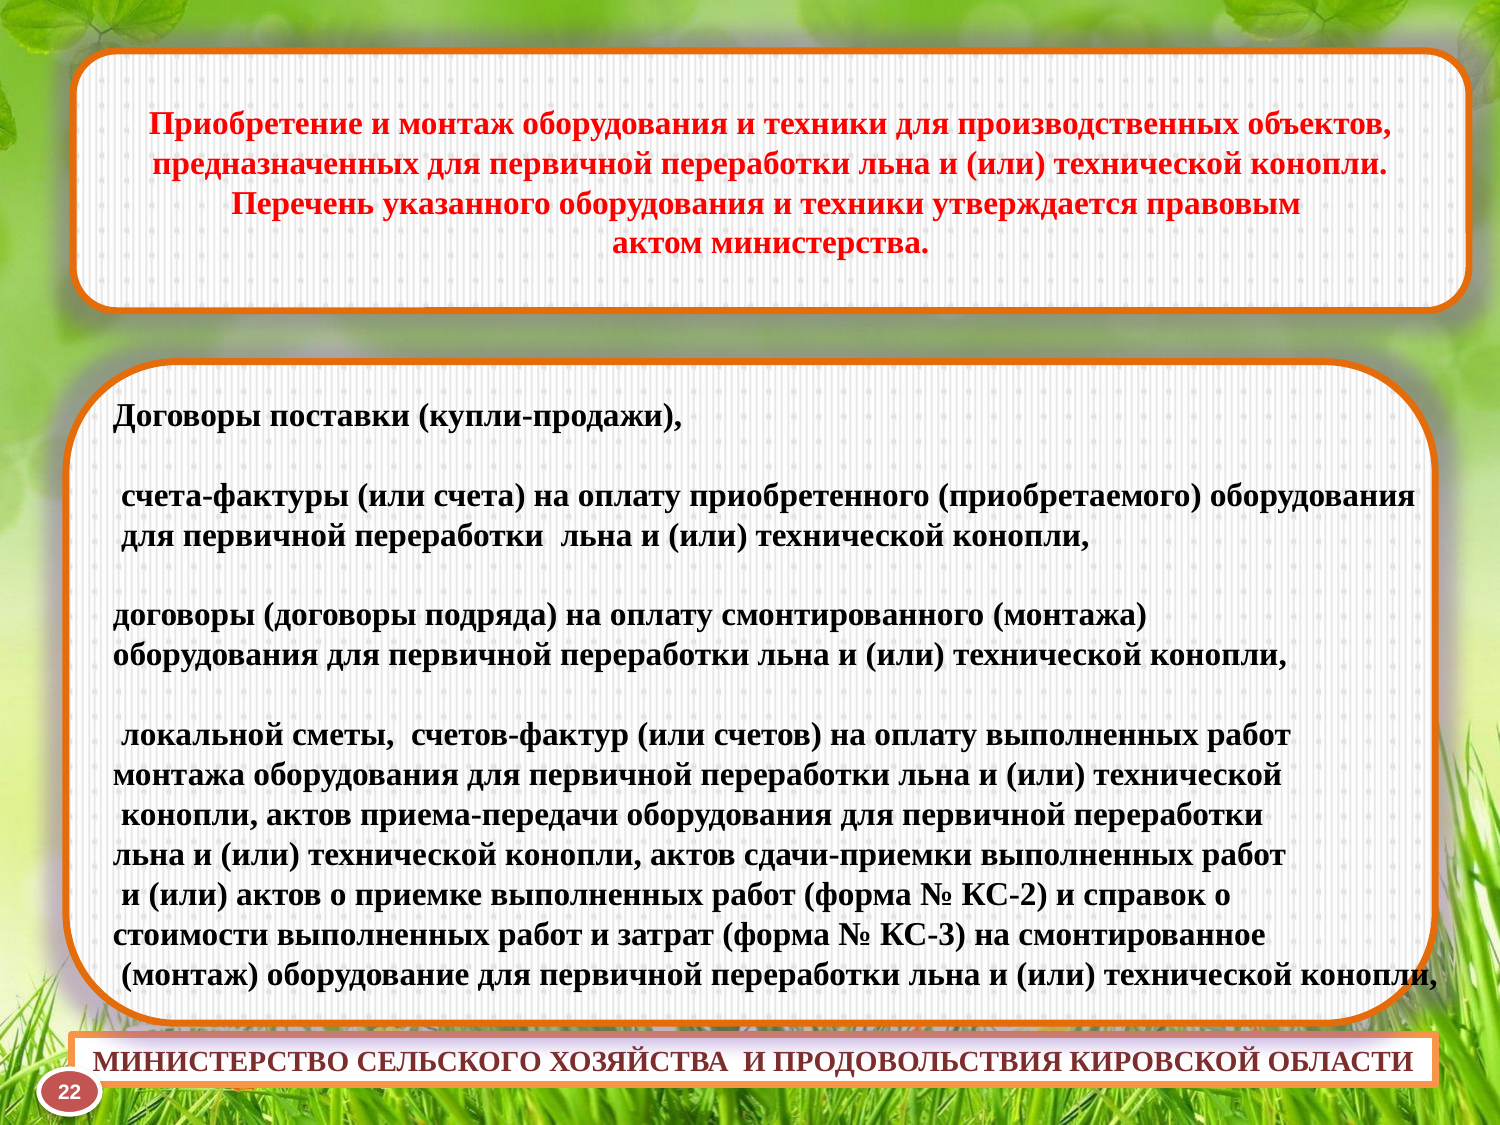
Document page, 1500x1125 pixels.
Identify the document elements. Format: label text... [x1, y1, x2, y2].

text_box 22 [35, 1065, 104, 1118]
text_box Договоры поставки (купли-продажи), счета-фактуры (или счета) на оплату приобретенного (приобретаемого) оборудования для первичной переработки льна и (или) технической конопли, договоры (договоры подряда) на оплату смонтированного (монтажа) оборудования для первичной переработки льна и (или) технической конопли, локальной сметы, счетов-фактур (или счетов) на оплату выполненных работ монтажа оборудования для первичной переработки льна и (или) технической конопли, актов приема-передачи оборудования для первичной переработки льна и (или) технической конопли, актов сдачи-приемки выполненных работ и (или) актов о приемке выполненных работ (форма № КС-2) и справок о стоимости выполненных работ и затрат (форма № КС-3) на смонтированное (монтаж) оборудование для первичной переработки льна и (или) технической конопли, [62, 358, 1439, 1027]
picture [0, 0, 1500, 1125]
text_box МИНИСТЕРСТВО СЕЛЬСКОГО ХОЗЯЙСТВА И ПРОДОВОЛЬСТВИЯ КИРОВСКОЙ ОБЛАСТИ [68, 1031, 1439, 1088]
text_box Приобретение и монтаж оборудования и техники для производственных объектов, предназначенных для первичной переработки льна и (или) технической конопли. Перечень указанного оборудования и техники утверждается правовым актом министерства. [69, 47, 1473, 315]
